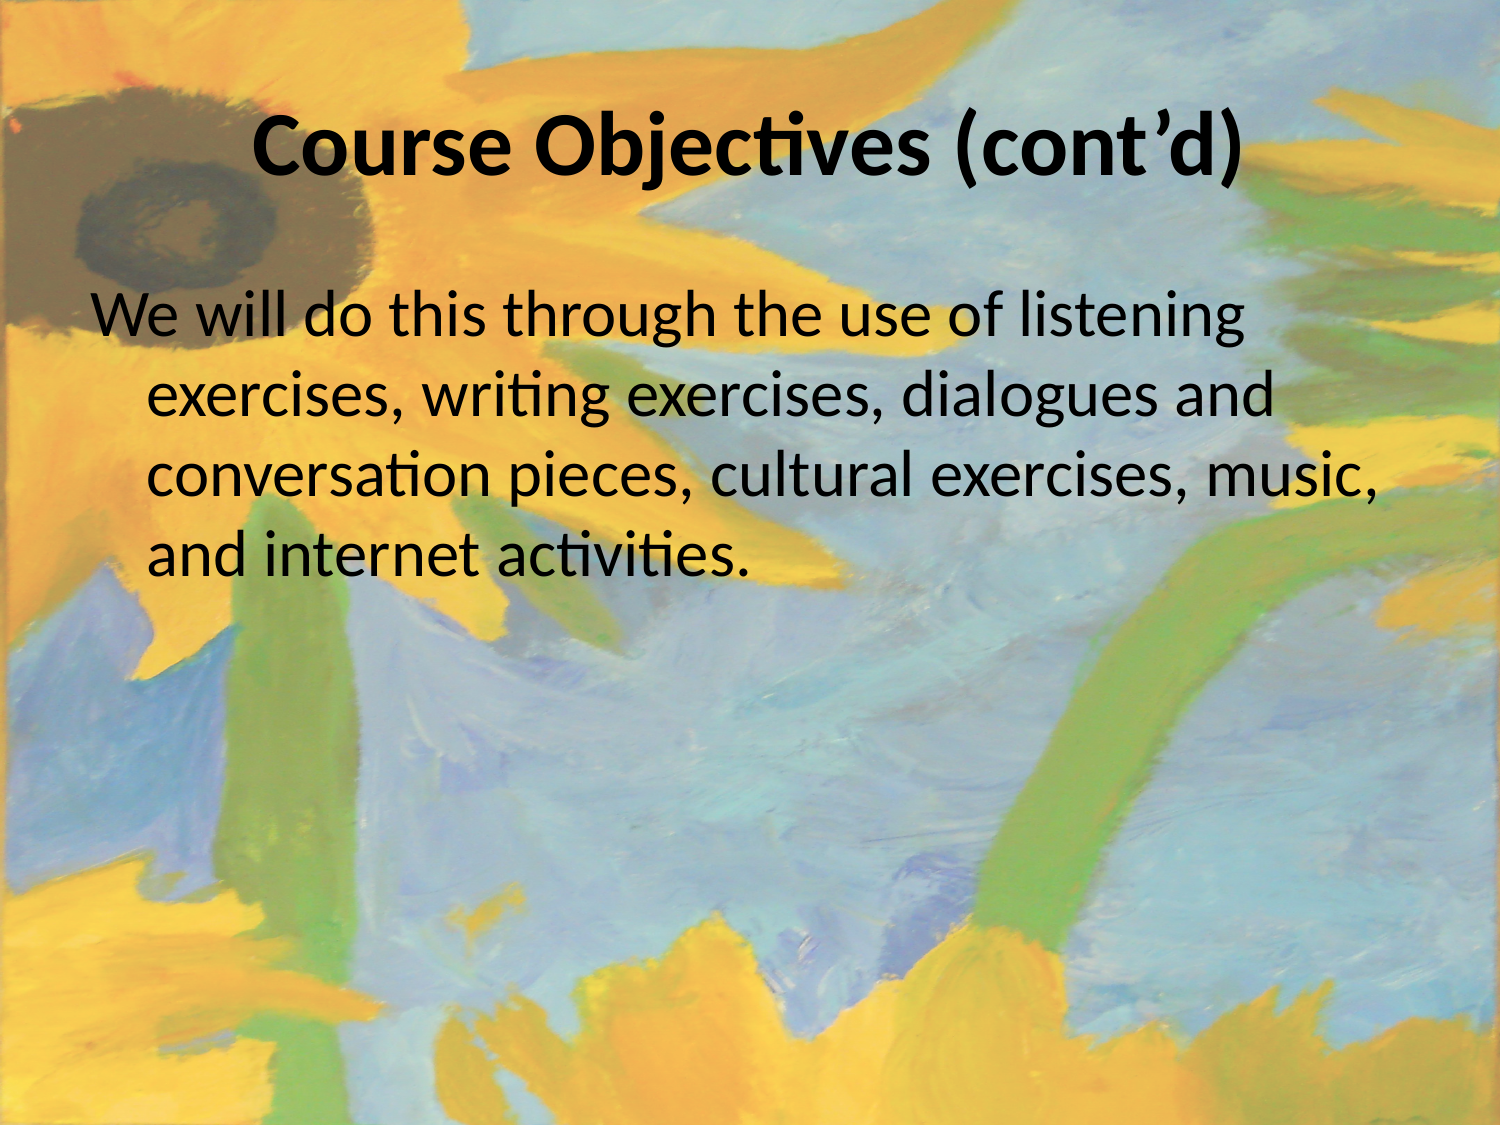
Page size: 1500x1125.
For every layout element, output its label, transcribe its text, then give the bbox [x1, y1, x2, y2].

title Course Objectives (cont’d) [75, 45, 1425, 233]
list We will do this through the use of listening exercises, writing exercises, dialogues and conversation pieces, cultural exercises, music, and internet activities. [75, 262, 1425, 1005]
